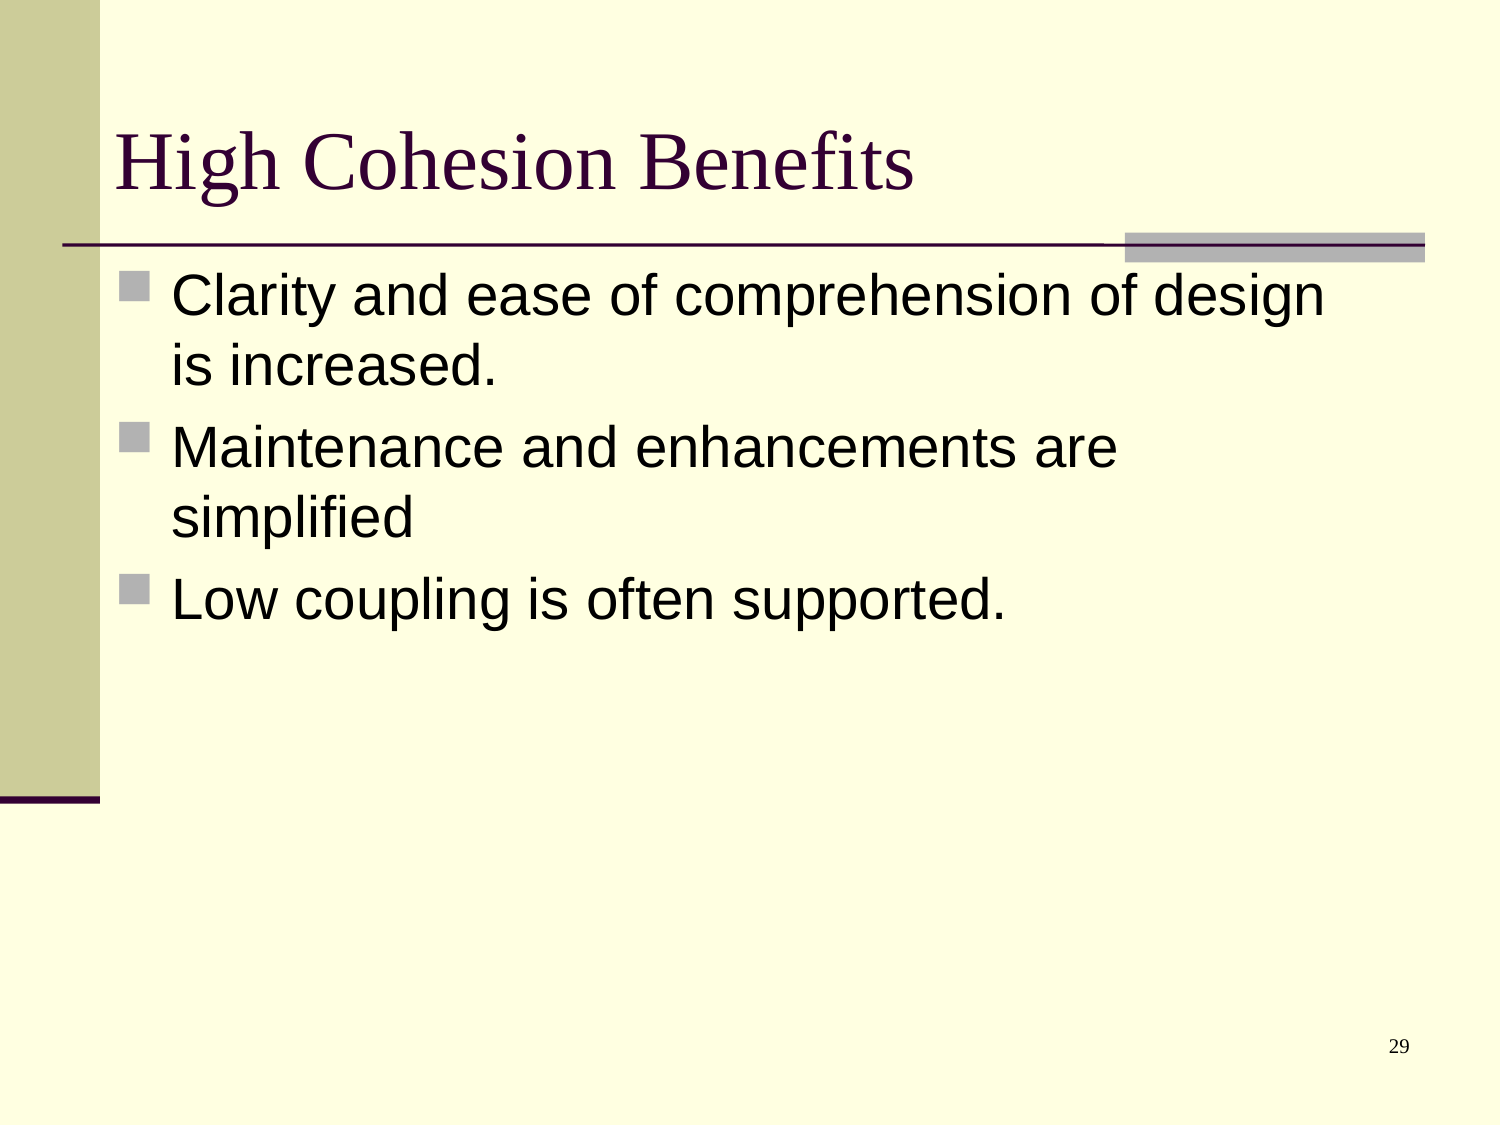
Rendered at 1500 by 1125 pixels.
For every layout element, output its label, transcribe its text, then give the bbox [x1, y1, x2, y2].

slide_number 29 [1112, 1024, 1426, 1101]
title High Cohesion Benefits [99, 62, 1376, 249]
list Clarity and ease of comprehension of design is increased. Maintenance and enhancements are simplified Low coupling is often supported. [99, 249, 1376, 994]
